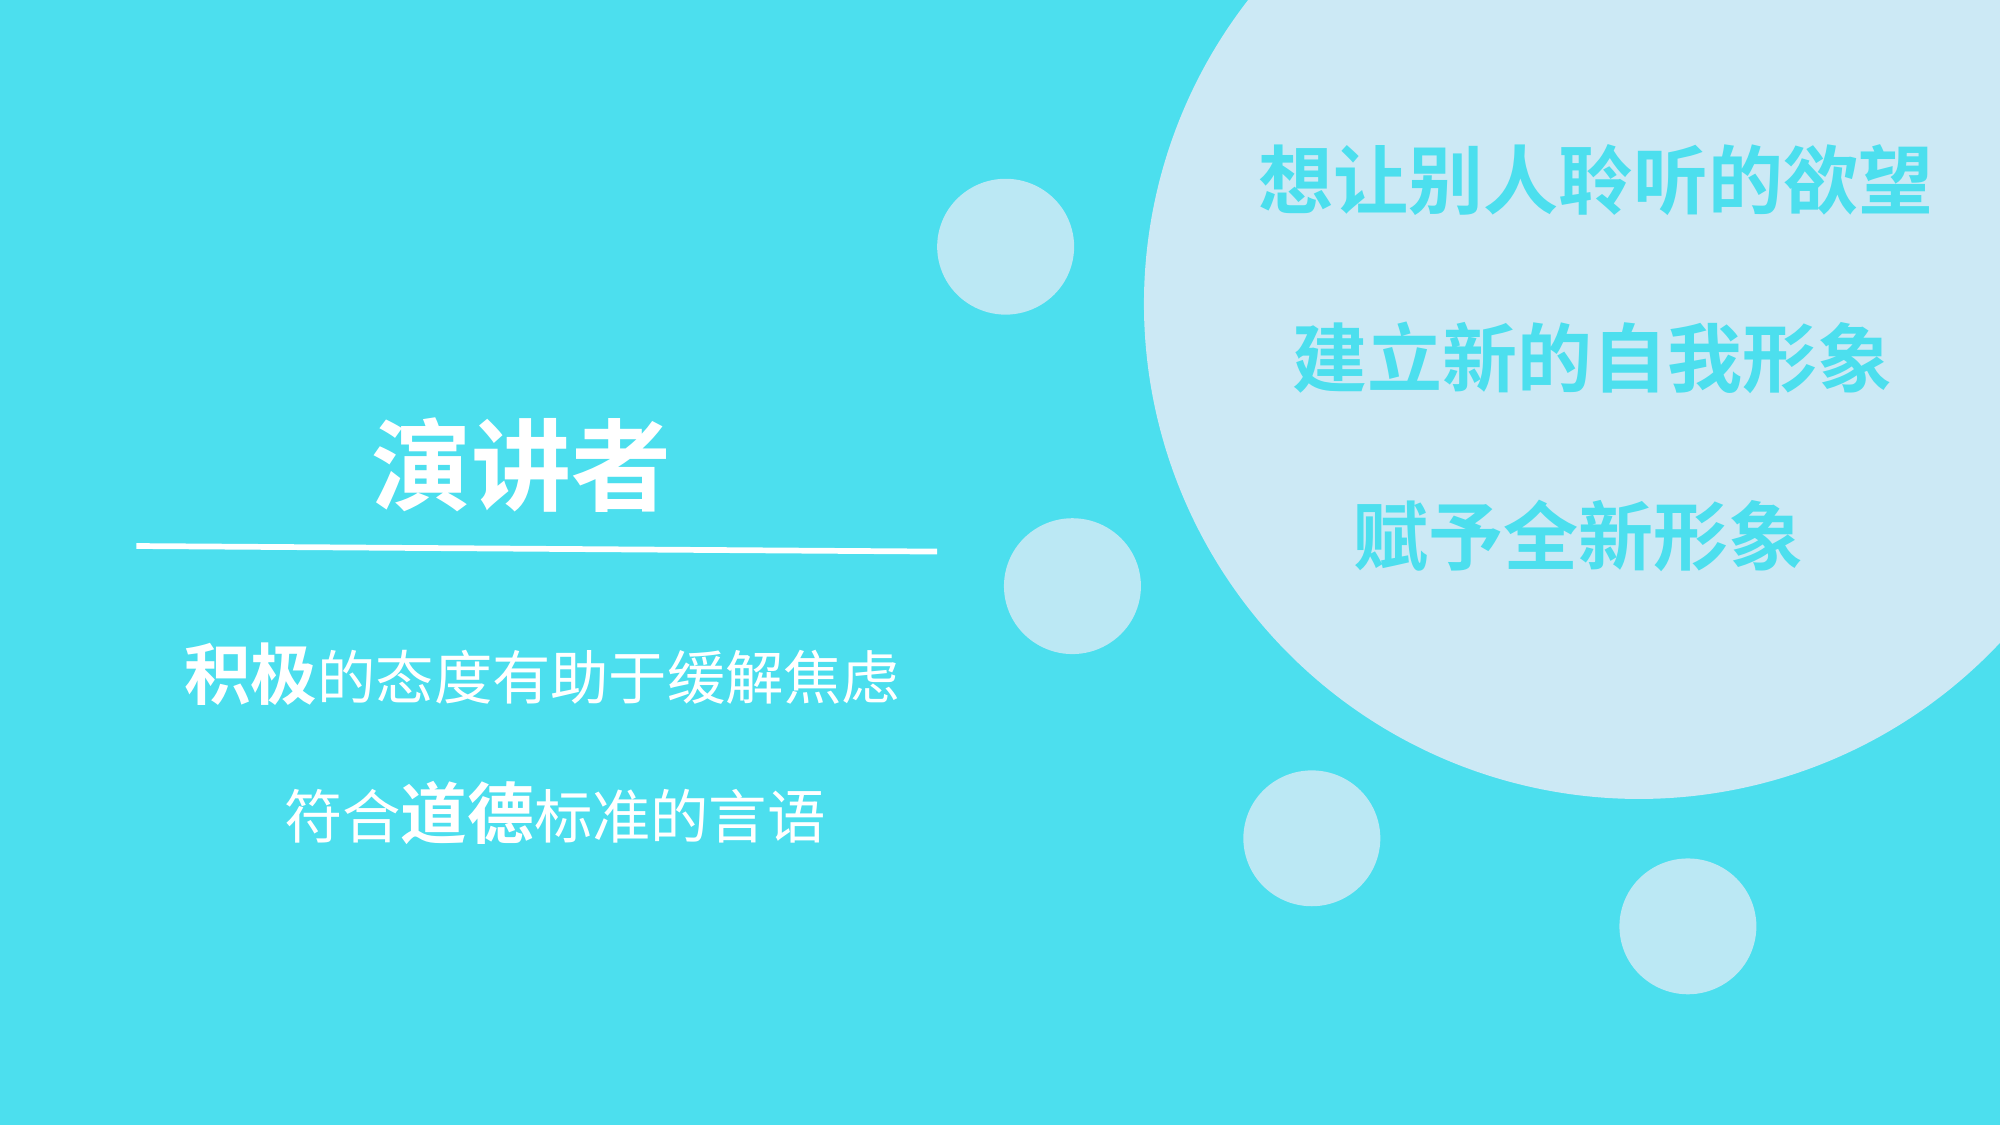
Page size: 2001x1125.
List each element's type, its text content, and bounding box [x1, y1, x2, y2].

text_box [936, 177, 1076, 316]
text_box [1002, 517, 1142, 656]
text_box 演讲者 [356, 395, 804, 531]
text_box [136, 546, 938, 552]
text_box 符合道德标准的言语 [269, 764, 874, 860]
text_box 建立新的自我形象 [1277, 303, 2000, 409]
text_box [1242, 769, 1382, 908]
text_box 想让别人聆听的欲望 [1243, 125, 2000, 231]
text_box [1618, 857, 1758, 996]
text_box 赋予全新形象 [1338, 481, 2000, 587]
text_box [1142, 0, 2000, 800]
text_box 积极的态度有助于缓解焦虑 [169, 625, 1012, 721]
